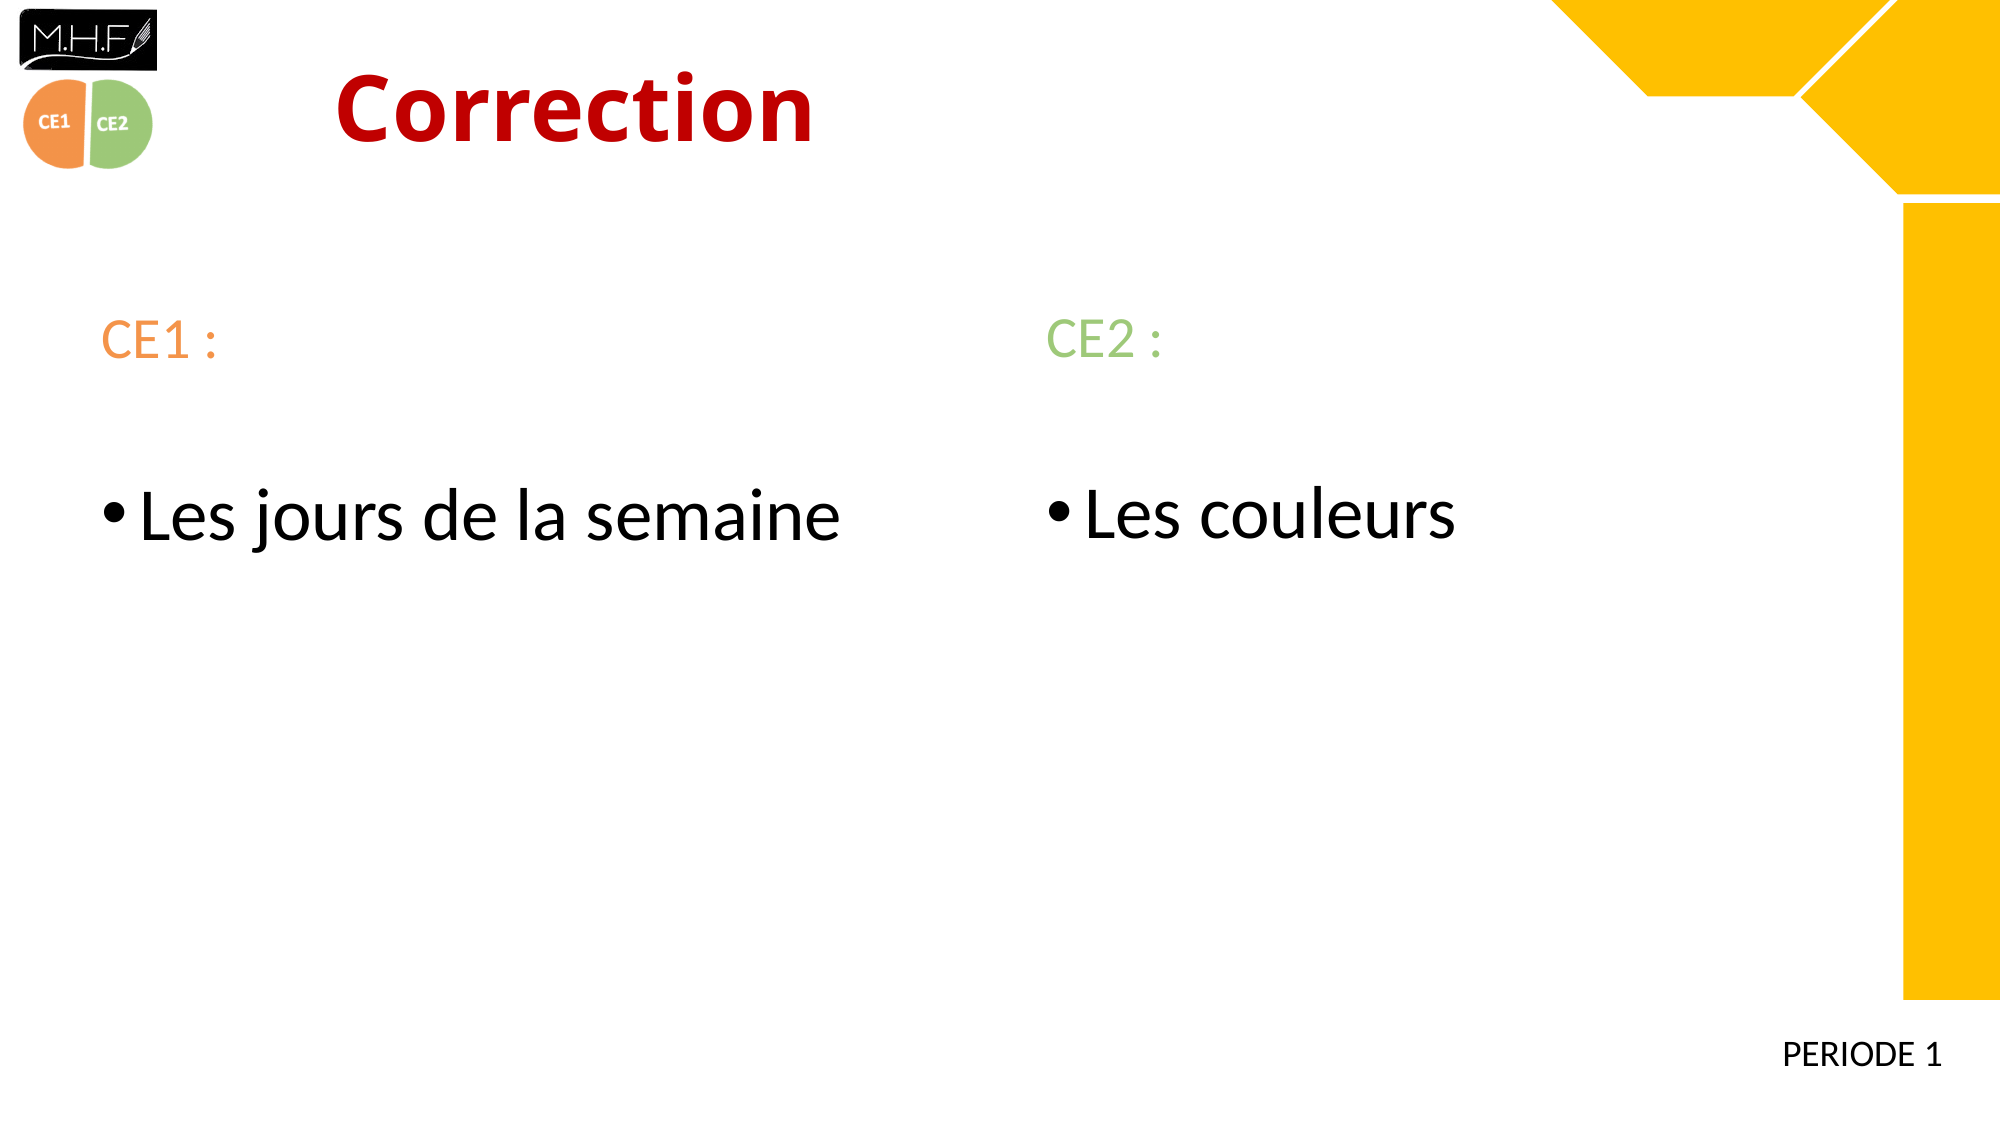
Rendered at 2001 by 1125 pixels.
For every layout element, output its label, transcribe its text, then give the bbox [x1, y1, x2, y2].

text_box [1549, 0, 1892, 98]
title Correction [318, 3, 1865, 221]
text_box [1902, 202, 2000, 1001]
picture [1, 7, 177, 207]
text_box [1799, 0, 2000, 196]
text_box PERIODE 1 [1362, 1021, 1967, 1125]
list CE1 : Les jours de la semaine [86, 300, 897, 1015]
text_box CE2 : Les couleurs [1031, 299, 1853, 1014]
